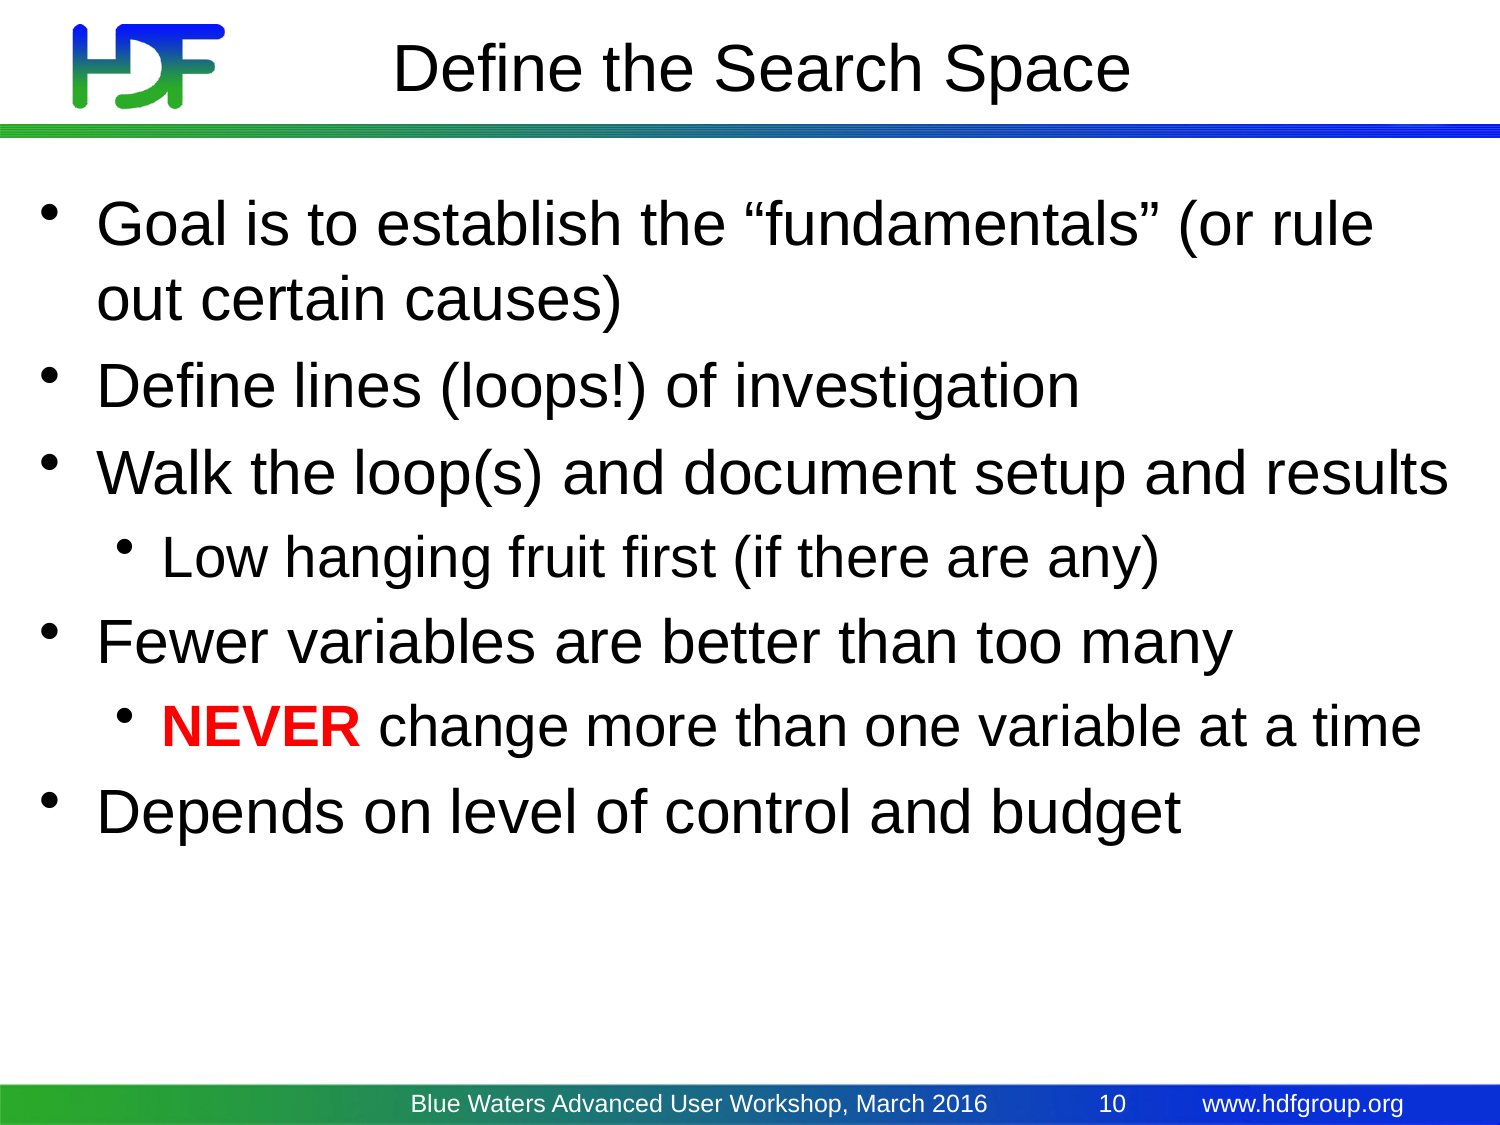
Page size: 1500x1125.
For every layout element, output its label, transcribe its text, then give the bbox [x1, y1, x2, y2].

footer Blue Waters Advanced User Workshop, March 2016 [374, 1087, 1026, 1125]
list Goal is to establish the “fundamentals” (or rule out certain causes) Define lines (loops!) of investigation Walk the loop(s) and document setup and results Low hanging fruit first (if there are any) Fewer variables are better than too many NEVER change more than one variable at a time Depends on level of control and budget [24, 174, 1475, 1075]
slide_number 10 [1049, 1087, 1176, 1125]
title Define the Search Space [187, 24, 1338, 113]
picture [0, 0, 1500, 1125]
